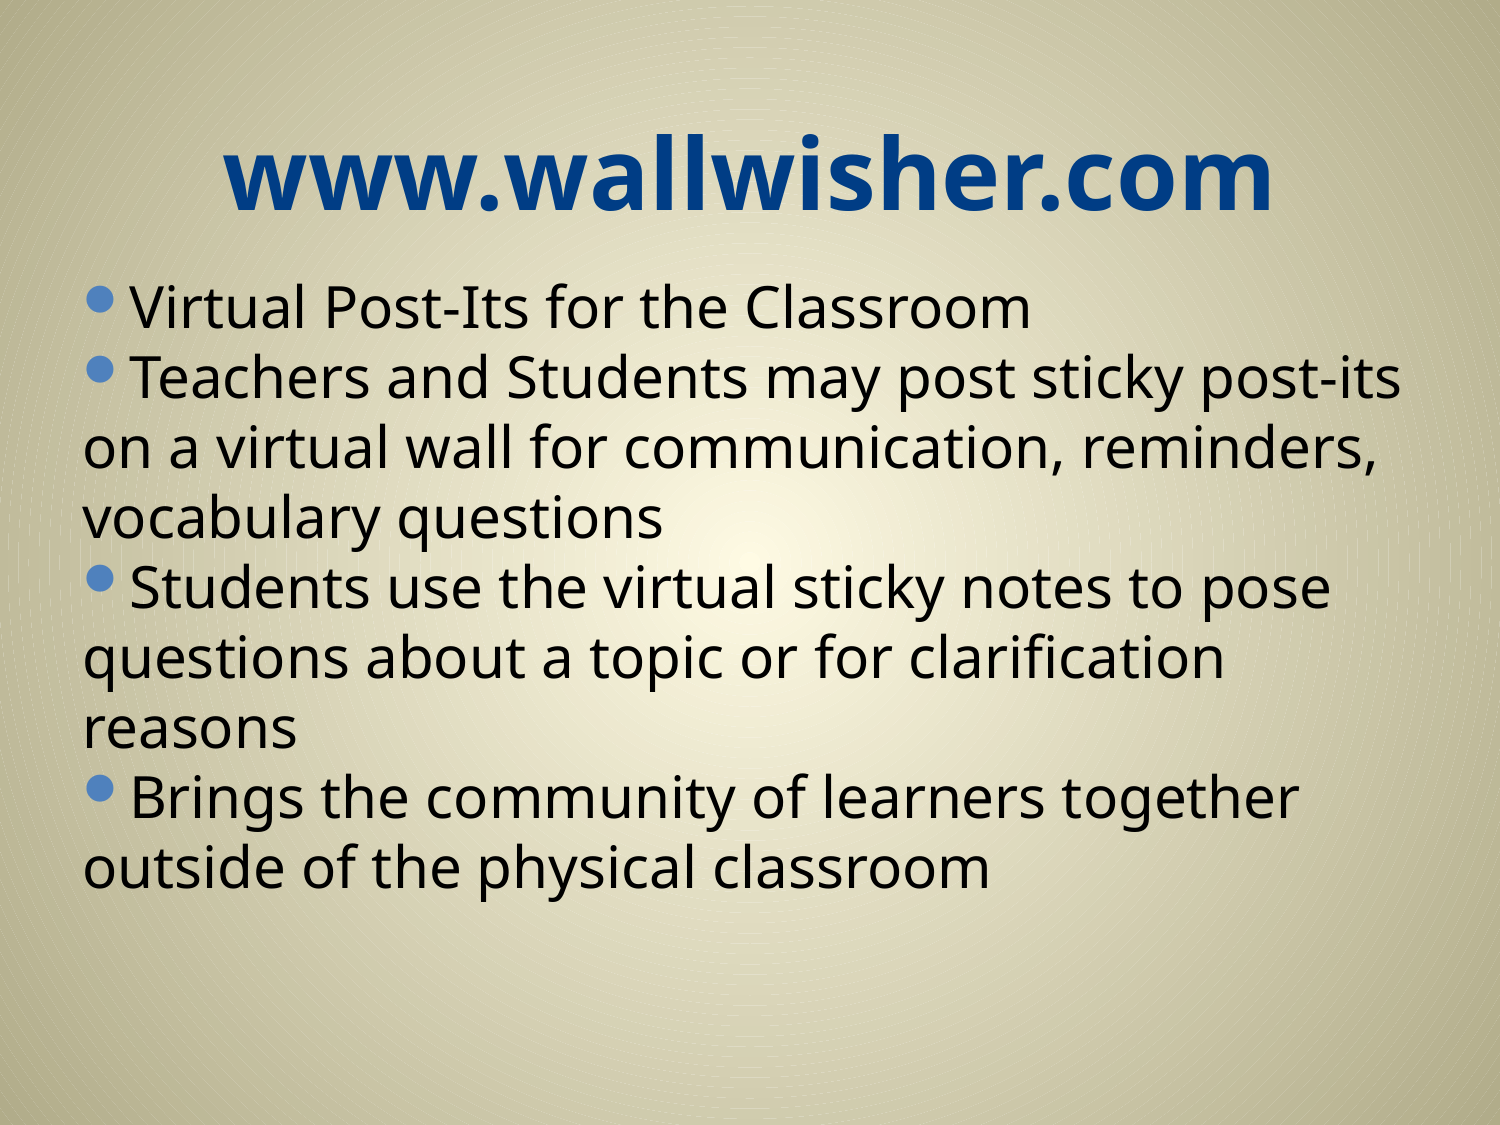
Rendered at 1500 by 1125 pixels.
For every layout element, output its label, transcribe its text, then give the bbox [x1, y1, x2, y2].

list Virtual Post-Its for the Classroom Teachers and Students may post sticky post-its on a virtual wall for communication, reminders, vocabulary questions Students use the virtual sticky notes to pose questions about a topic or for clarification reasons Brings the community of learners together outside of the physical classroom [75, 262, 1425, 1005]
title www.wallwisher.com [75, 50, 1425, 238]
